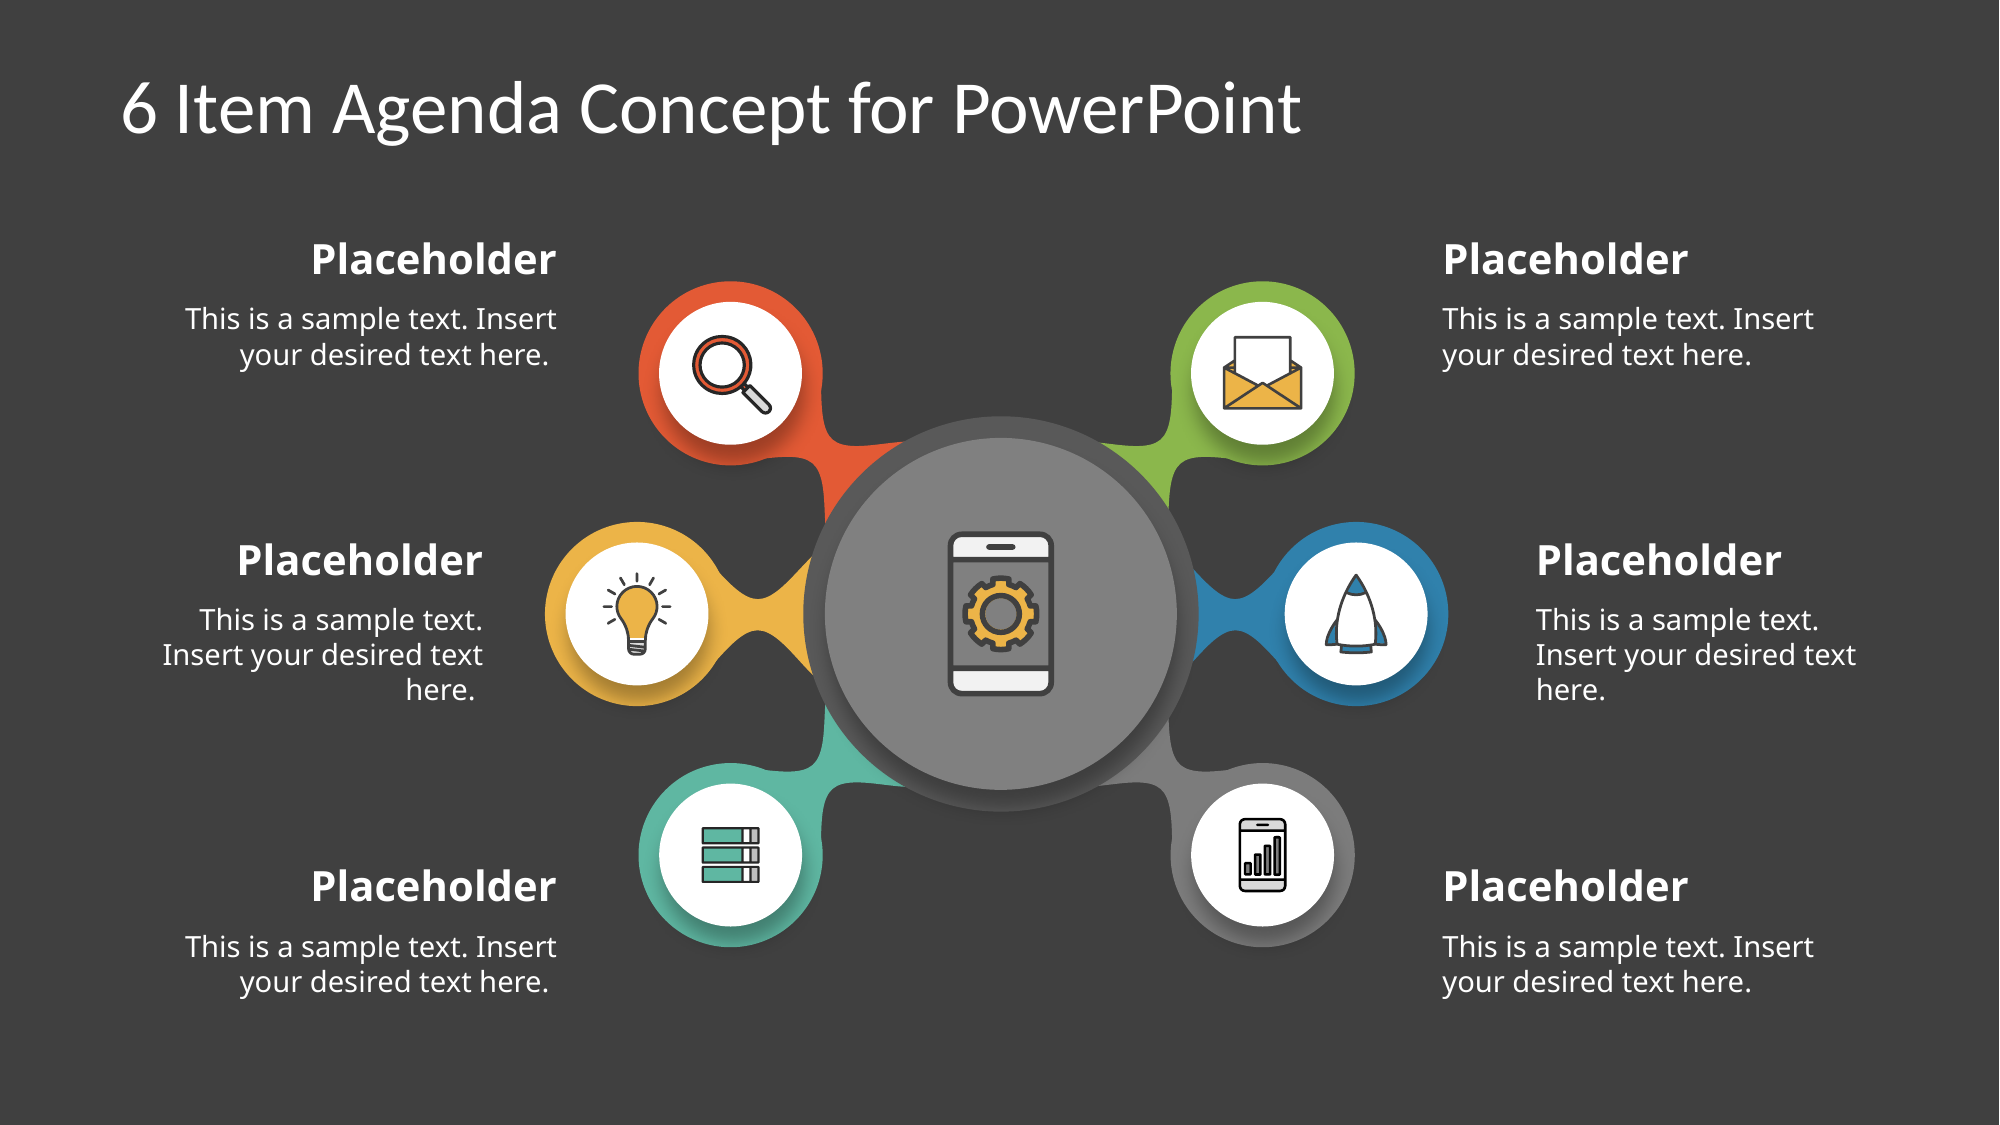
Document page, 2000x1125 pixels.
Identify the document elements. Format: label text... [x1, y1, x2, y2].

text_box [124, 224, 558, 380]
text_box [1535, 524, 1872, 716]
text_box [147, 524, 484, 716]
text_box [544, 281, 1449, 948]
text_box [1442, 851, 1875, 1008]
title 6 Item Agenda Concept for PowerPoint [99, 45, 1900, 162]
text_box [124, 851, 558, 1008]
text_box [1442, 224, 1875, 380]
